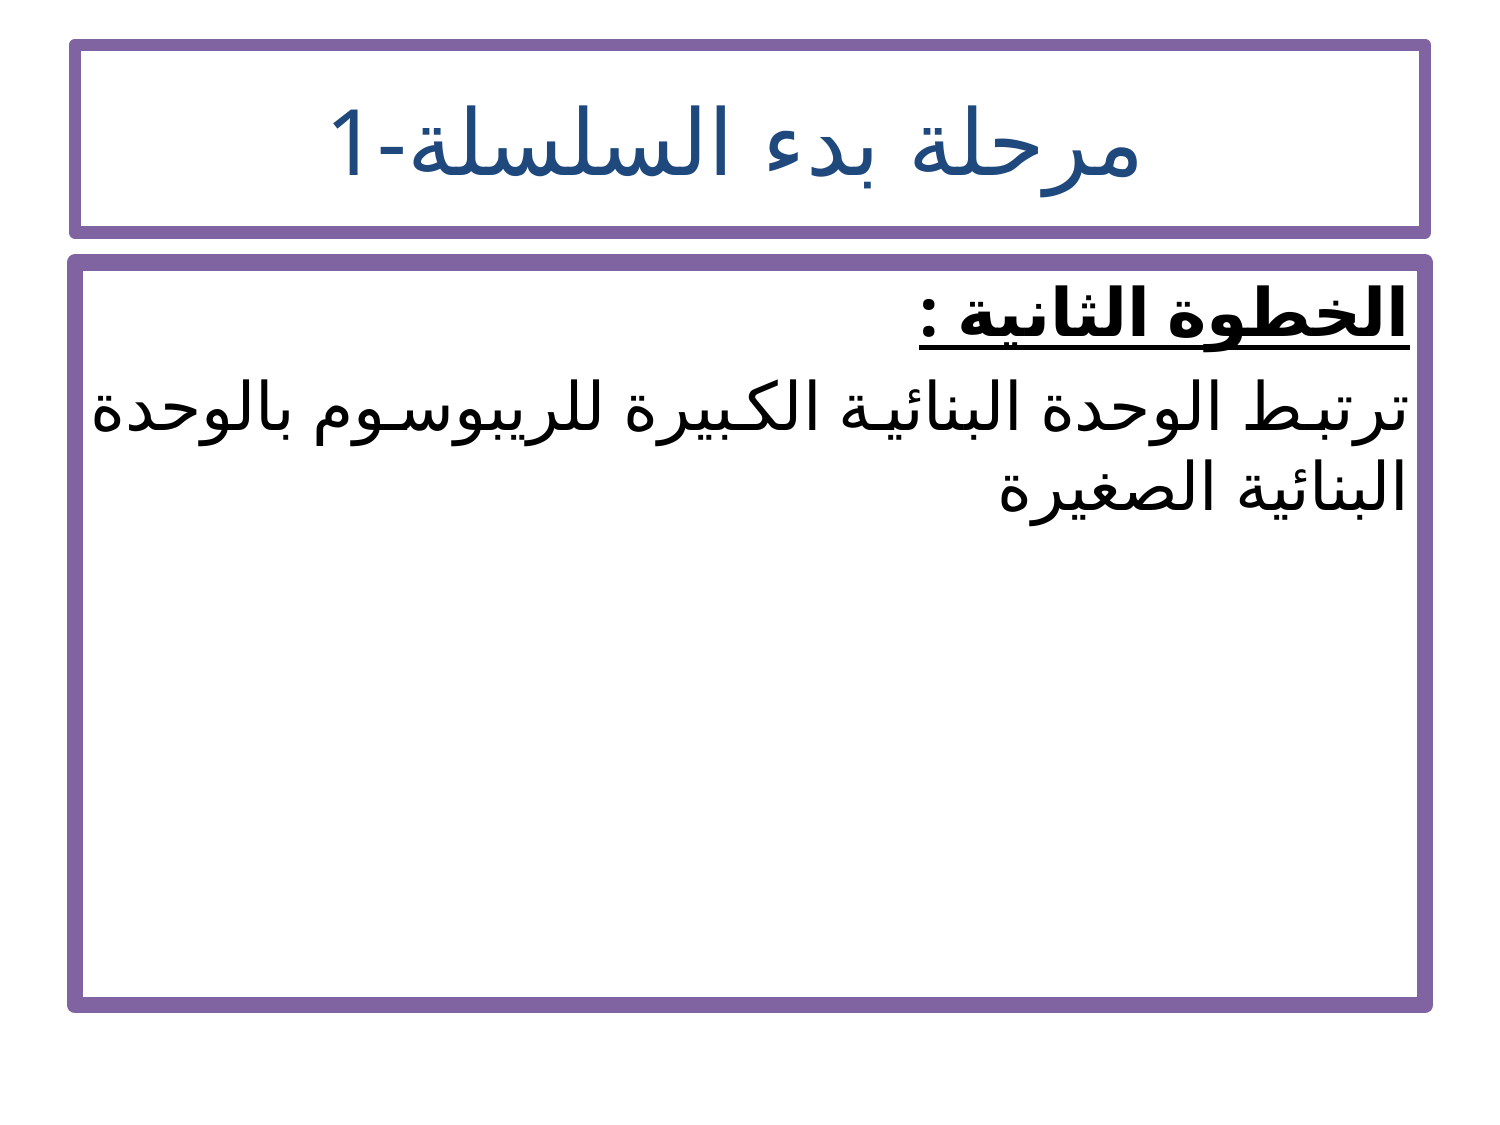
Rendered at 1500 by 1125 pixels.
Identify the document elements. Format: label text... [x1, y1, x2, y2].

list الخطوة الثانية : ترتبط الوحدة البنائية الكبيرة للريبوسوم بالوحدة البنائية الصغيرة [75, 262, 1425, 1005]
title 1-مرحلة بدء السلسلة [75, 45, 1425, 233]
